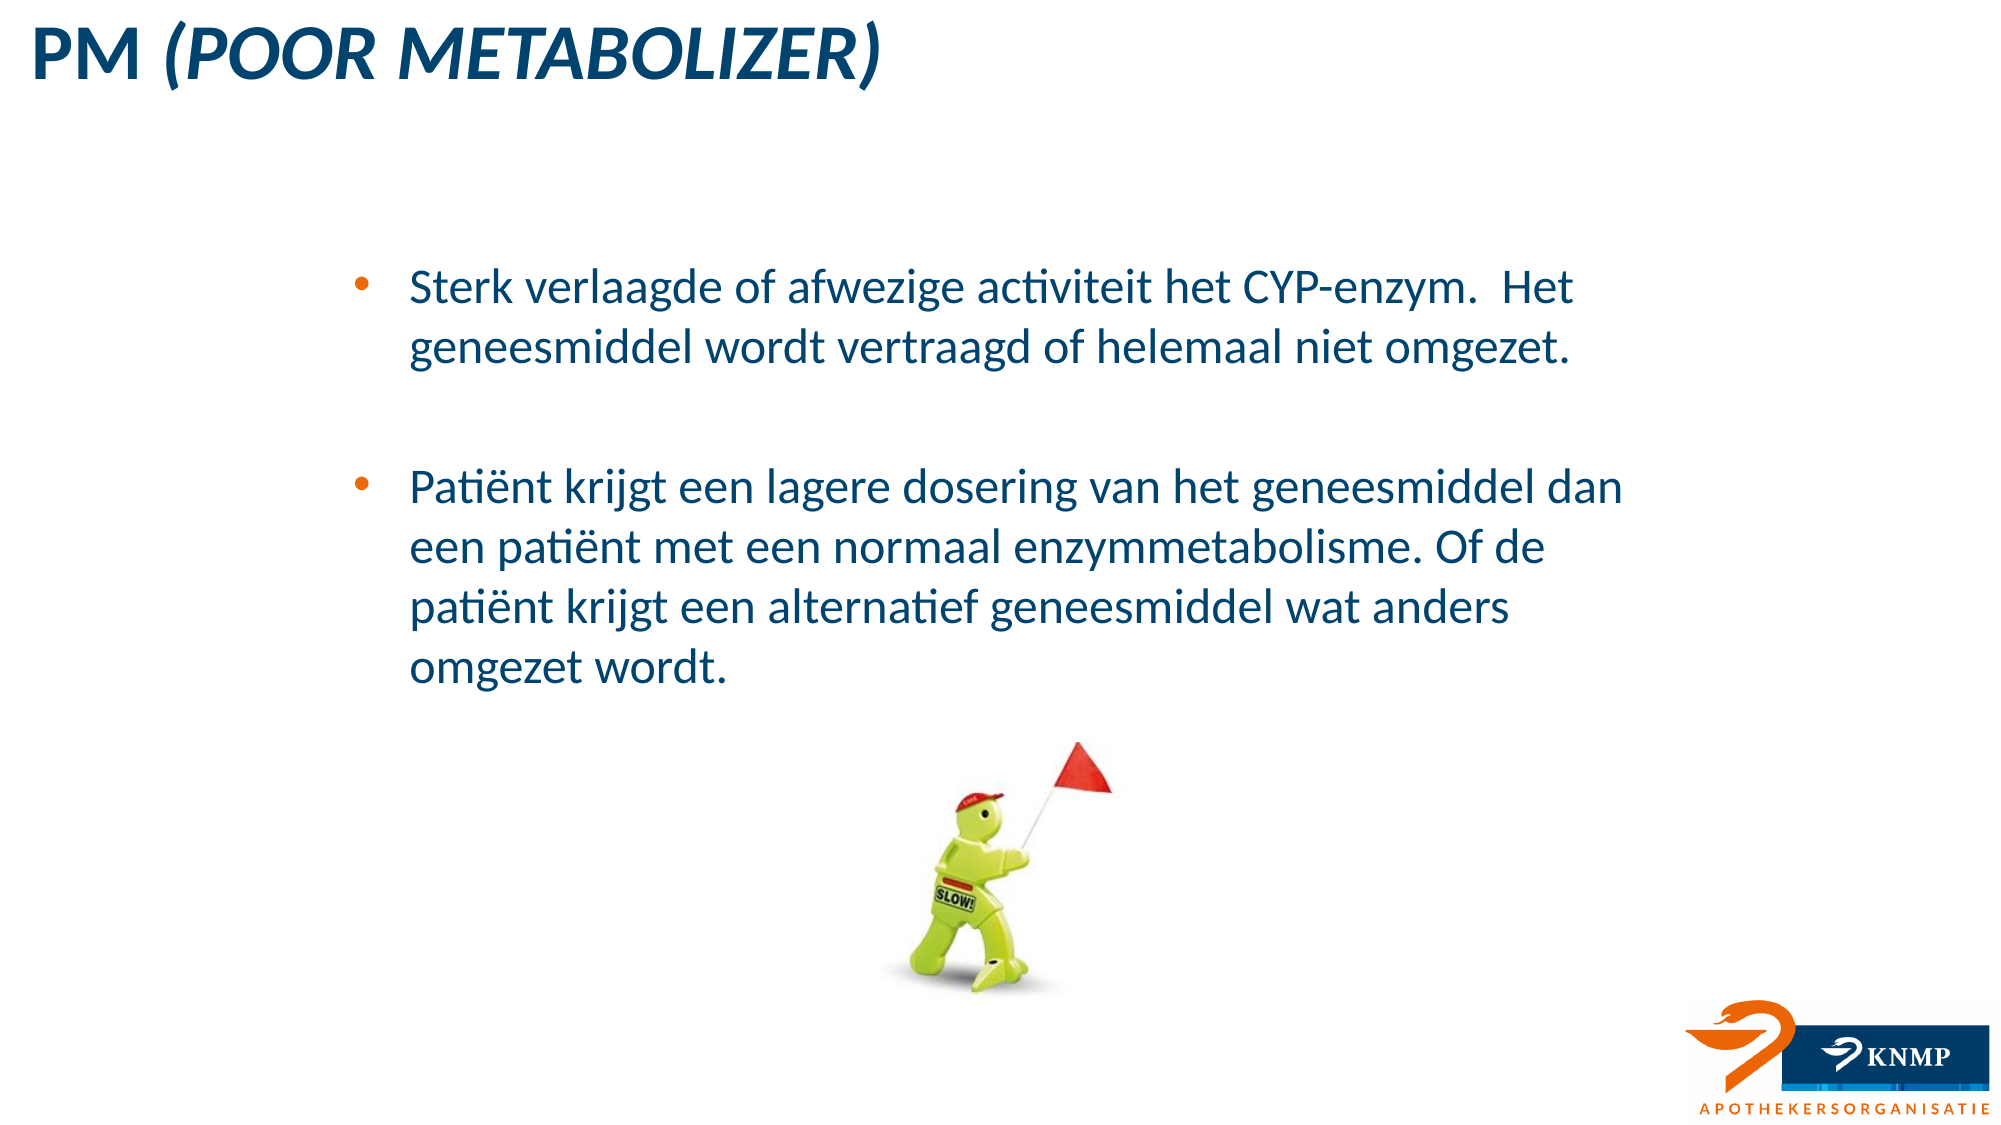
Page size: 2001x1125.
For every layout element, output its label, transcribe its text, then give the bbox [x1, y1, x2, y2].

picture [1685, 1000, 2000, 1125]
title PM (poor metabolizer) [31, 0, 1932, 96]
picture [862, 742, 1139, 1005]
list Sterk verlaagde of afwezige activiteit het CYP-enzym. Het geneesmiddel wordt vertraagd of helemaal niet omgezet. Patiënt krijgt een lagere dosering van het geneesmiddel dan een patiënt met een normaal enzymmetabolisme. Of de patiënt krijgt een alternatief geneesmiddel wat anders omgezet wordt. [353, 253, 1634, 970]
